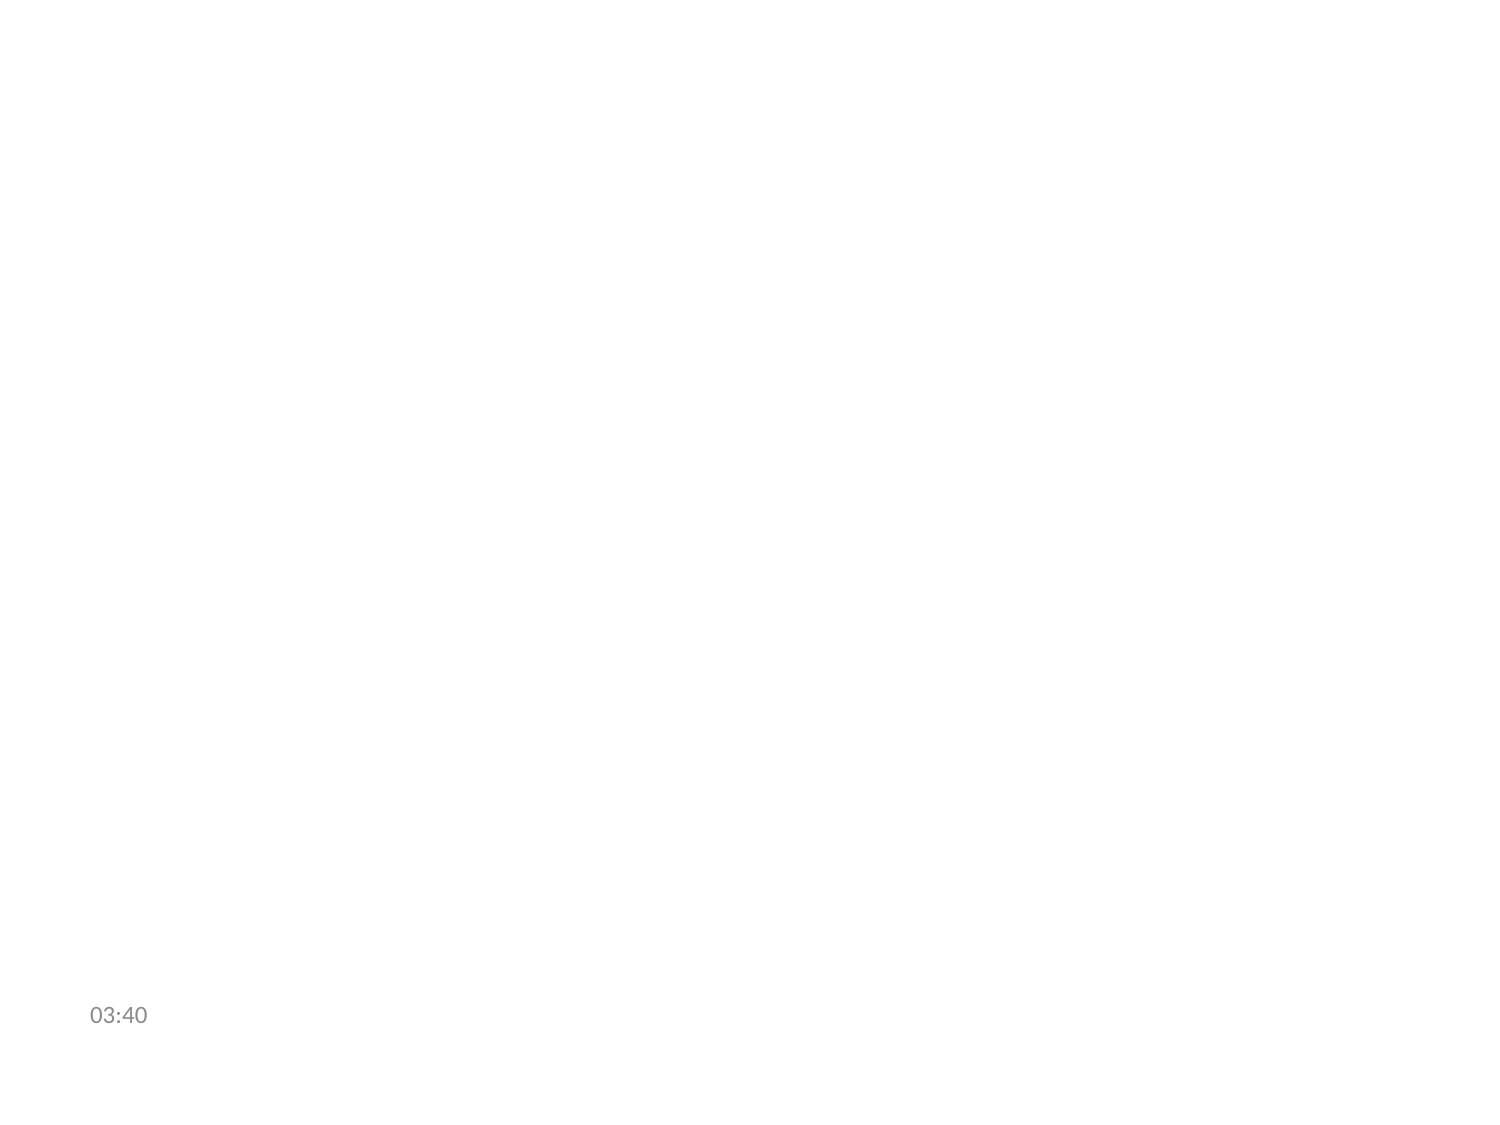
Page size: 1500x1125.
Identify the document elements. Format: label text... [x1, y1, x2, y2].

text_box 15:35 [75, 983, 425, 1044]
